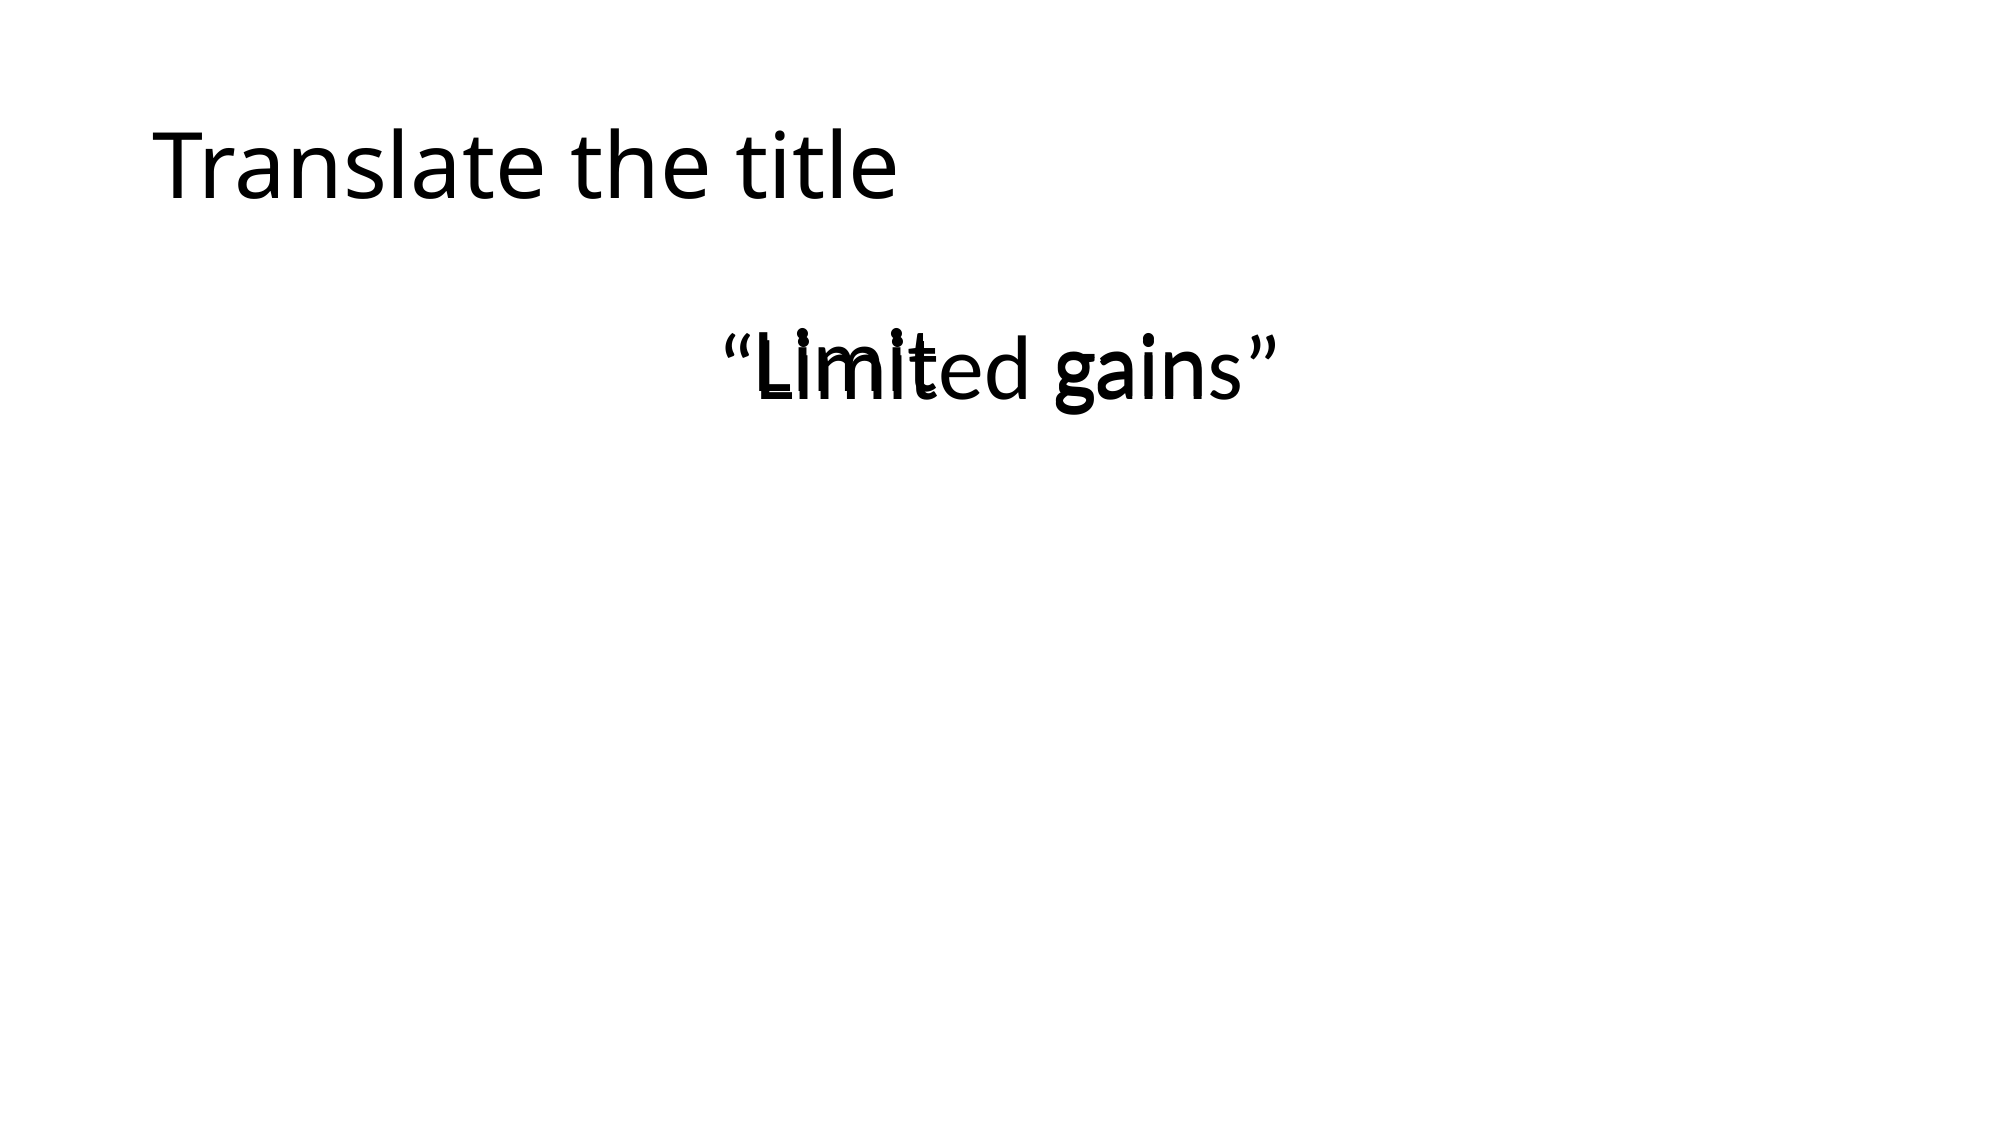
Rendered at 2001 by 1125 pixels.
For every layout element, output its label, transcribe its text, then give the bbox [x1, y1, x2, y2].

list “Limited gains” [137, 312, 1863, 442]
text_box gain [1038, 297, 1335, 423]
title Translate the title [137, 59, 1863, 278]
text_box Limit [738, 292, 1057, 418]
